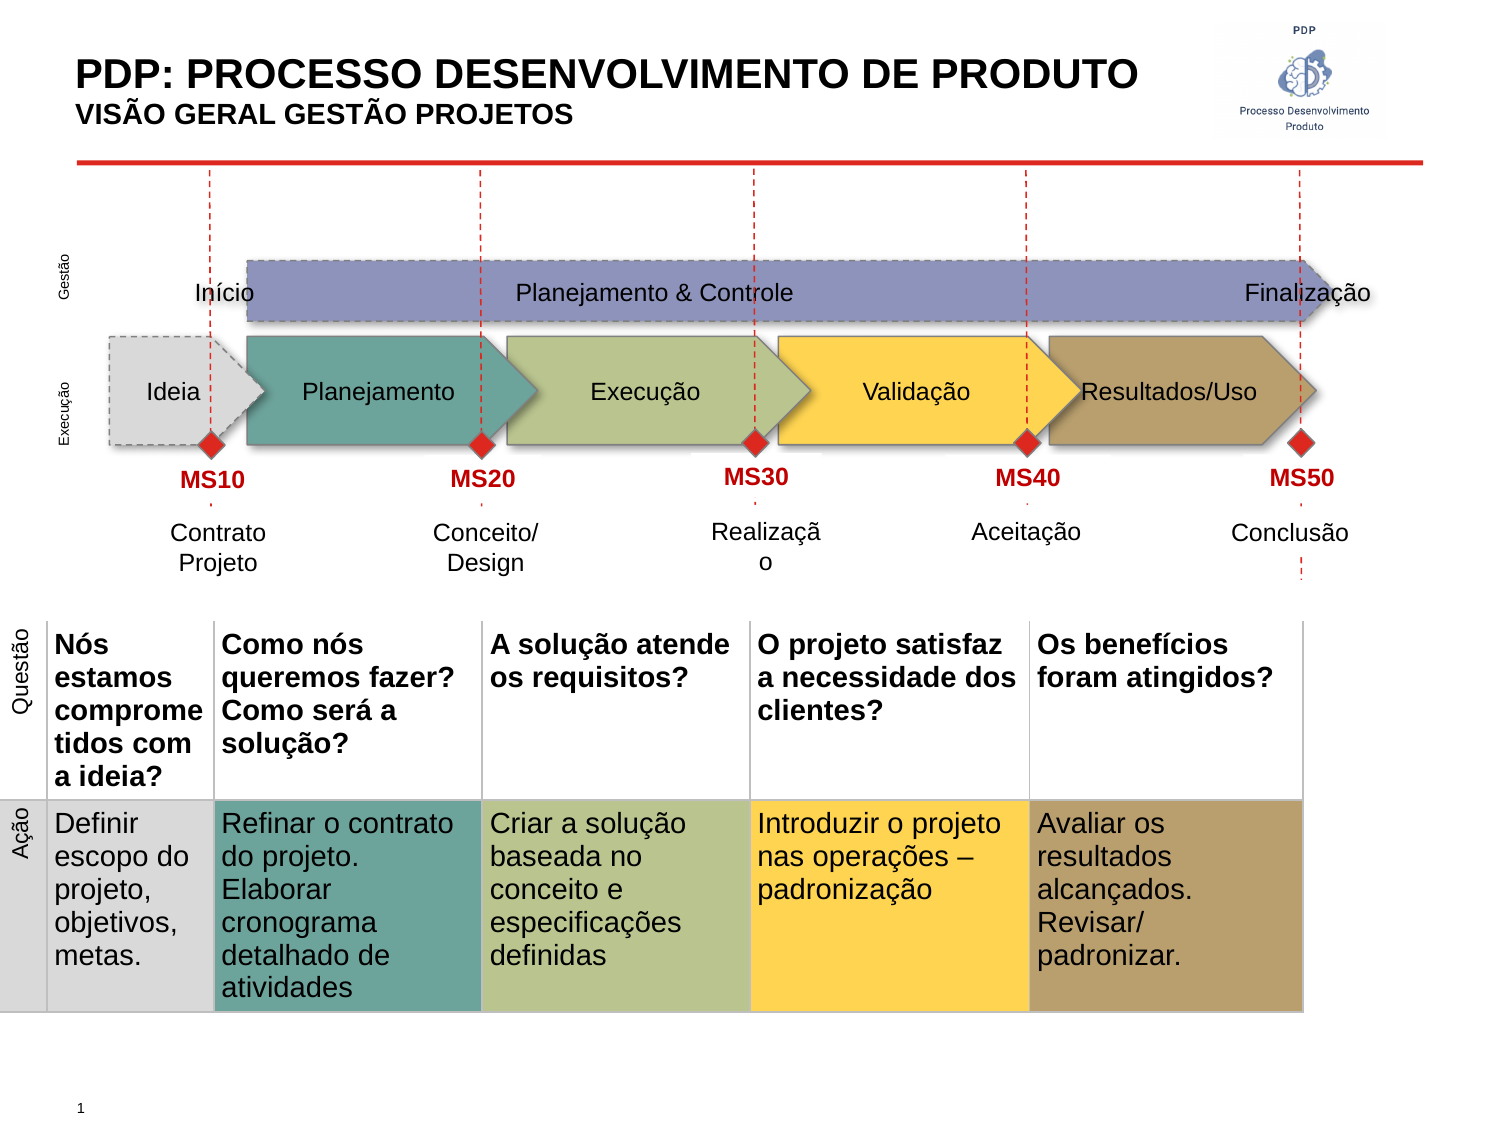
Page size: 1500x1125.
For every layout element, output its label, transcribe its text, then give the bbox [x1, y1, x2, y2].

table_header Questão [0, 621, 46, 799]
table_header Nós estamos comprometidos com a ideia? [48, 621, 213, 799]
text_box Gestão [0, 219, 72, 335]
table_header O projeto satisfaz a necessidade dos clientes? [751, 621, 1029, 799]
table_cell Avaliar os resultados alcançados. Revisar/ padronizar. [1030, 801, 1302, 1011]
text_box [109, 168, 1377, 589]
text_box Execução [0, 357, 72, 472]
table_cell Ação [0, 801, 46, 1011]
title PDP: PROCESSO DESENVOLVIMENTO DE PRODUTO VISÃO GERAL GESTÃO PROJETOS [74, 63, 1424, 163]
picture [1212, 22, 1387, 140]
table_cell Introduzir o projeto nas operações – padronização [751, 801, 1029, 1011]
table_cell Definir escopo do projeto, objetivos, metas. [48, 801, 213, 1011]
table_header Os benefícios foram atingidos? [1030, 621, 1302, 799]
table_cell Refinar o contrato do projeto. Elaborar cronograma detalhado de atividades [215, 801, 481, 1011]
table_header Como nós queremos fazer? Como será a solução? [215, 621, 481, 799]
table_cell Criar a solução baseada no conceito e especificações definidas [483, 801, 749, 1011]
slide_number 1 [76, 1098, 111, 1120]
table_header A solução atende os requisitos? [483, 621, 749, 799]
